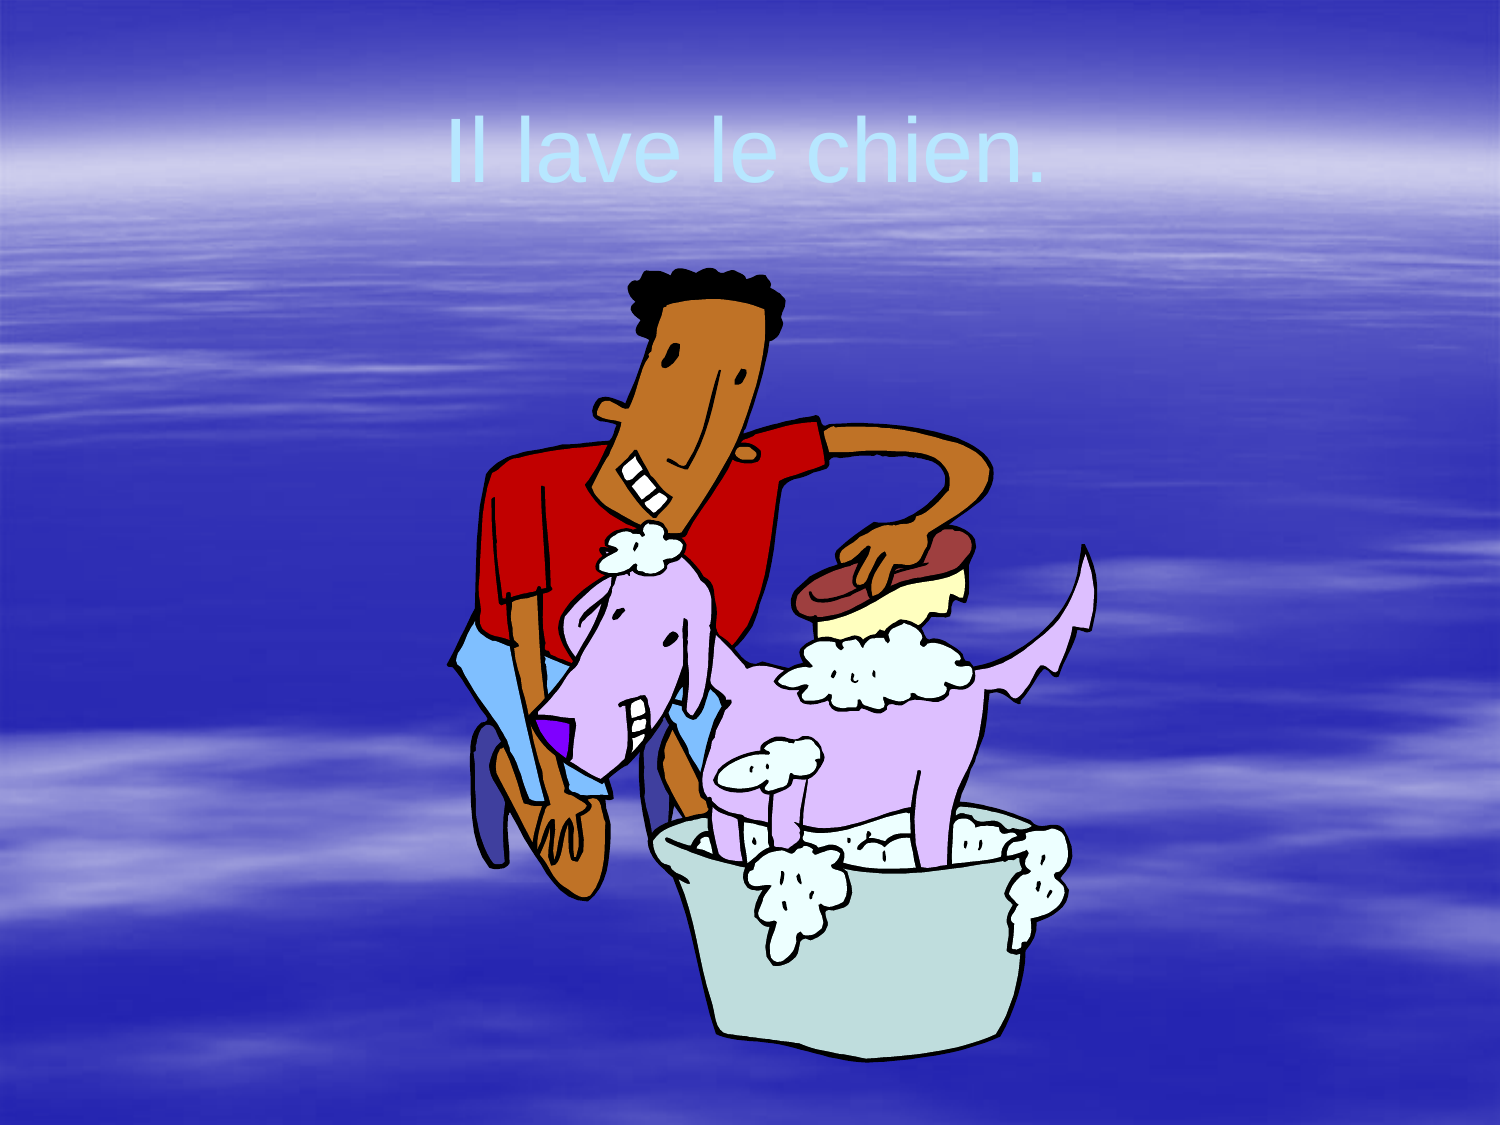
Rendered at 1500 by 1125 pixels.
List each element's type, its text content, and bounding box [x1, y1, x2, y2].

picture [446, 262, 1101, 1063]
title Il lave le chien. [49, 37, 1446, 255]
